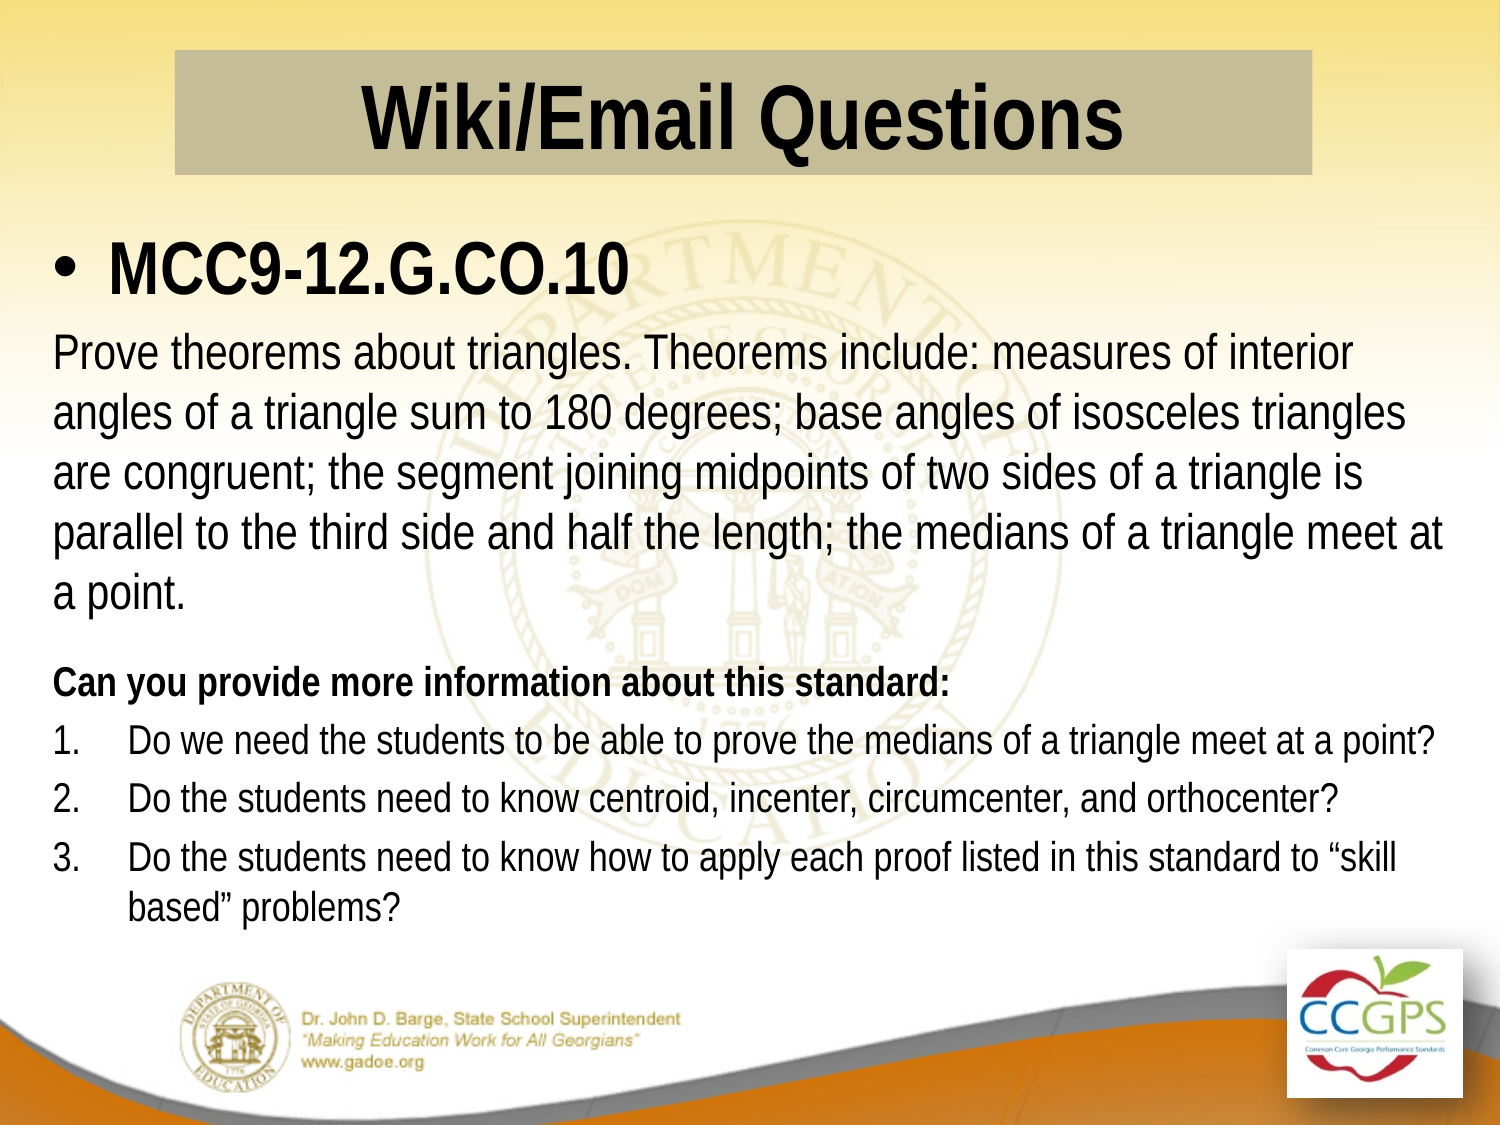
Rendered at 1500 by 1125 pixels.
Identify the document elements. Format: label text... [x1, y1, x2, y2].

list MCC9-12.G.CO.10 Prove theorems about triangles. Theorems include: measures of interior angles of a triangle sum to 180 degrees; base angles of isosceles triangles are congruent; the segment joining midpoints of two sides of a triangle is parallel to the third side and half the length; the medians of a triangle meet at a point. Can you provide more information about this standard: Do we need the students to be able to prove the medians of a triangle meet at a point? Do the students need to know centroid, incenter, circumcenter, and orthocenter? Do the students need to know how to apply each proof listed in this standard to “skill based” problems? [37, 212, 1463, 1001]
picture [0, 0, 1500, 1125]
title Wiki/Email Questions [174, 49, 1313, 176]
